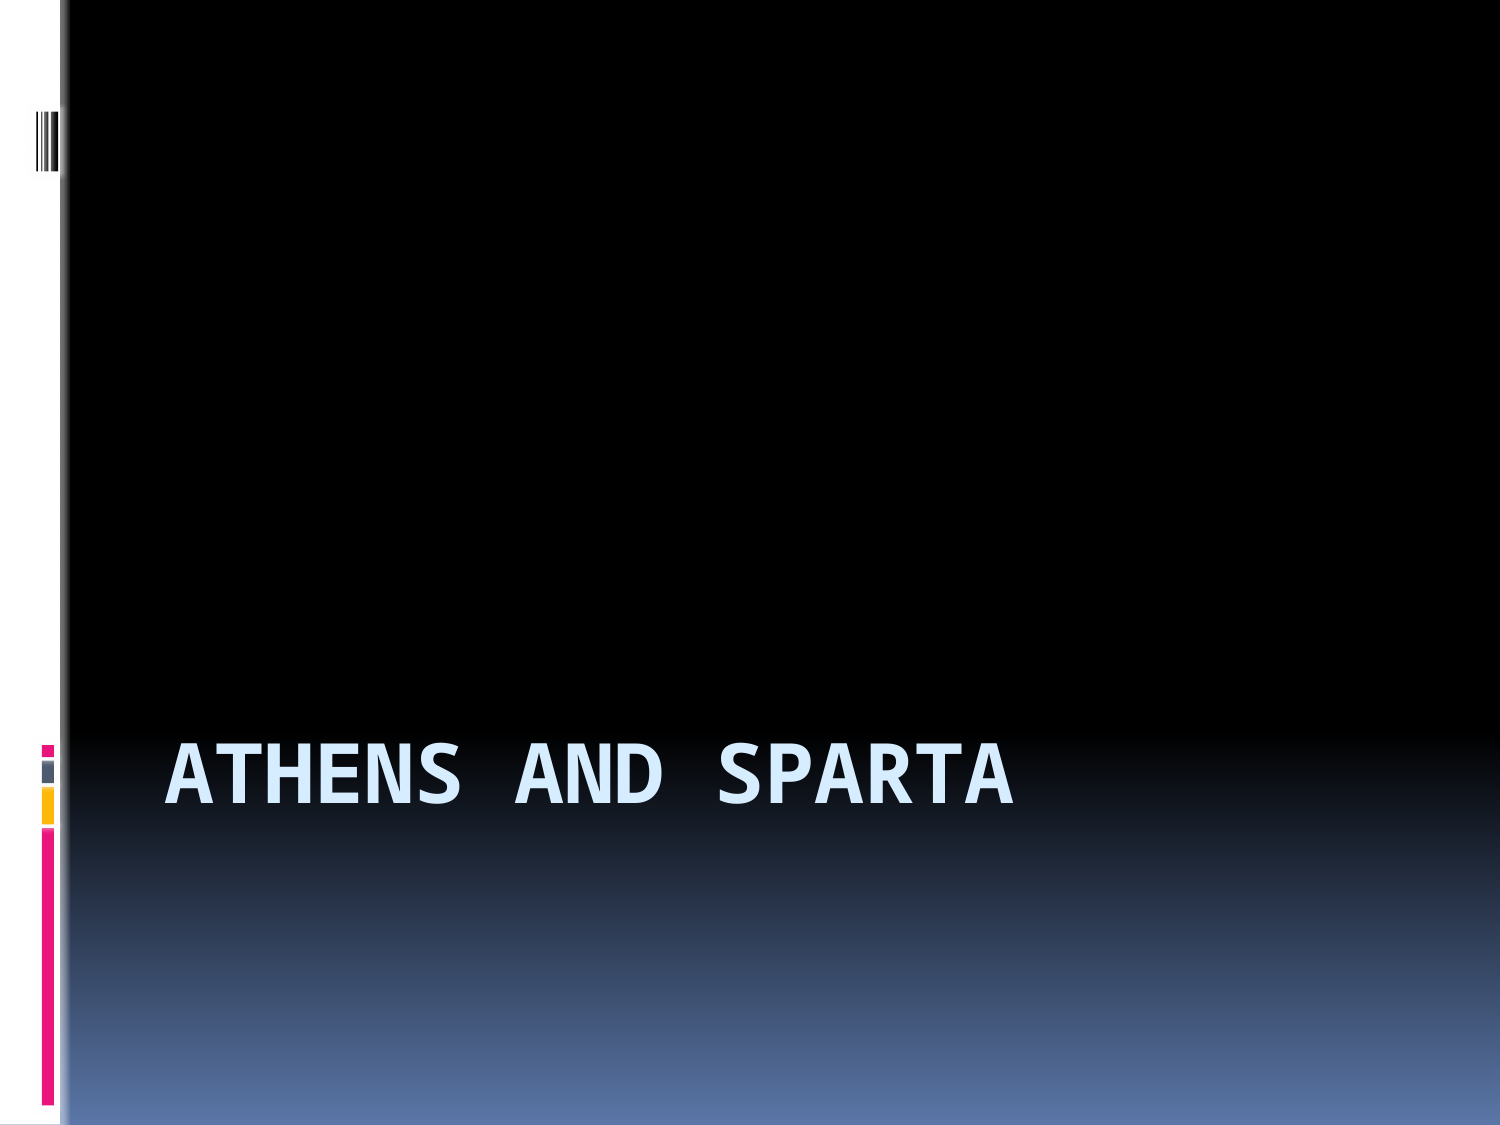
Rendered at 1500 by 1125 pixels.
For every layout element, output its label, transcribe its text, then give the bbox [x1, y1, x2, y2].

title Athens and Sparta [150, 712, 1425, 1037]
